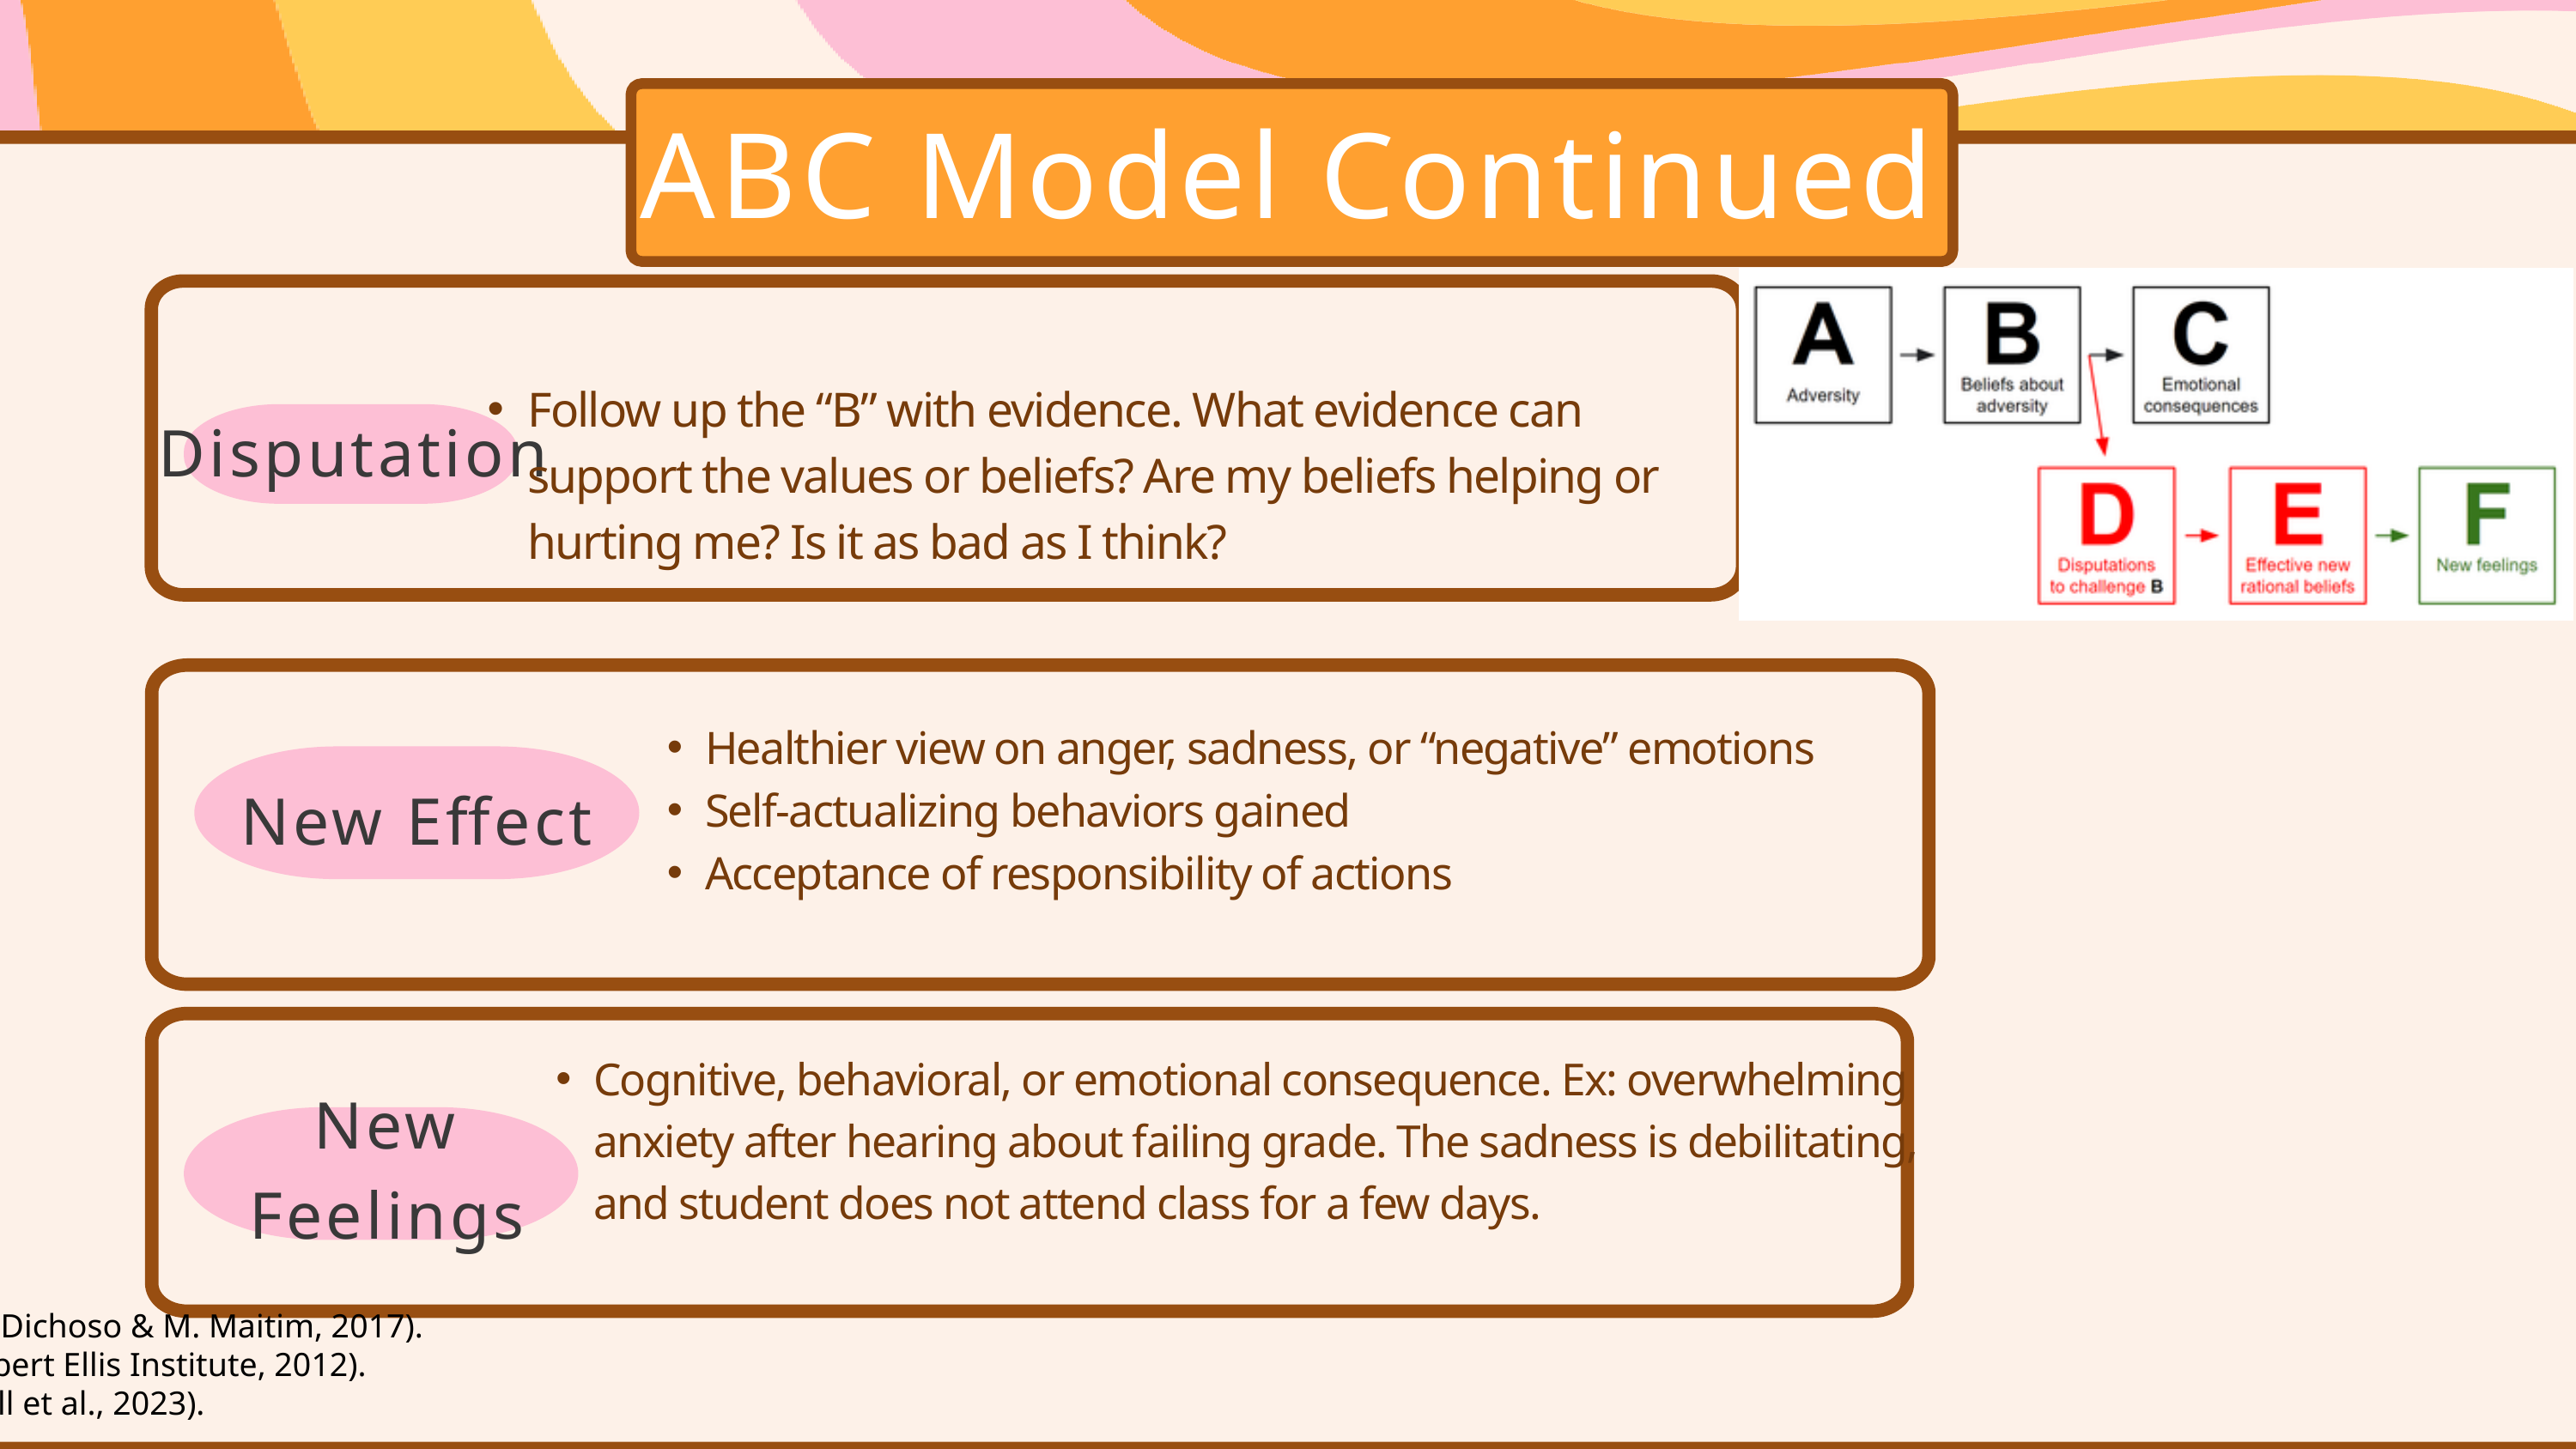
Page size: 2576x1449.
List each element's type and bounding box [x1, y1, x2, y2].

text_box [151, 273, 1734, 616]
picture [1738, 268, 2573, 621]
text_box [0, 136, 2576, 1449]
text_box [85, 380, 621, 508]
text_box [0, 0, 2576, 130]
text_box [151, 1013, 1908, 1312]
text_box [183, 1077, 585, 1246]
text_box [194, 728, 640, 898]
text_box [151, 664, 1929, 985]
text_box [626, 76, 1953, 301]
